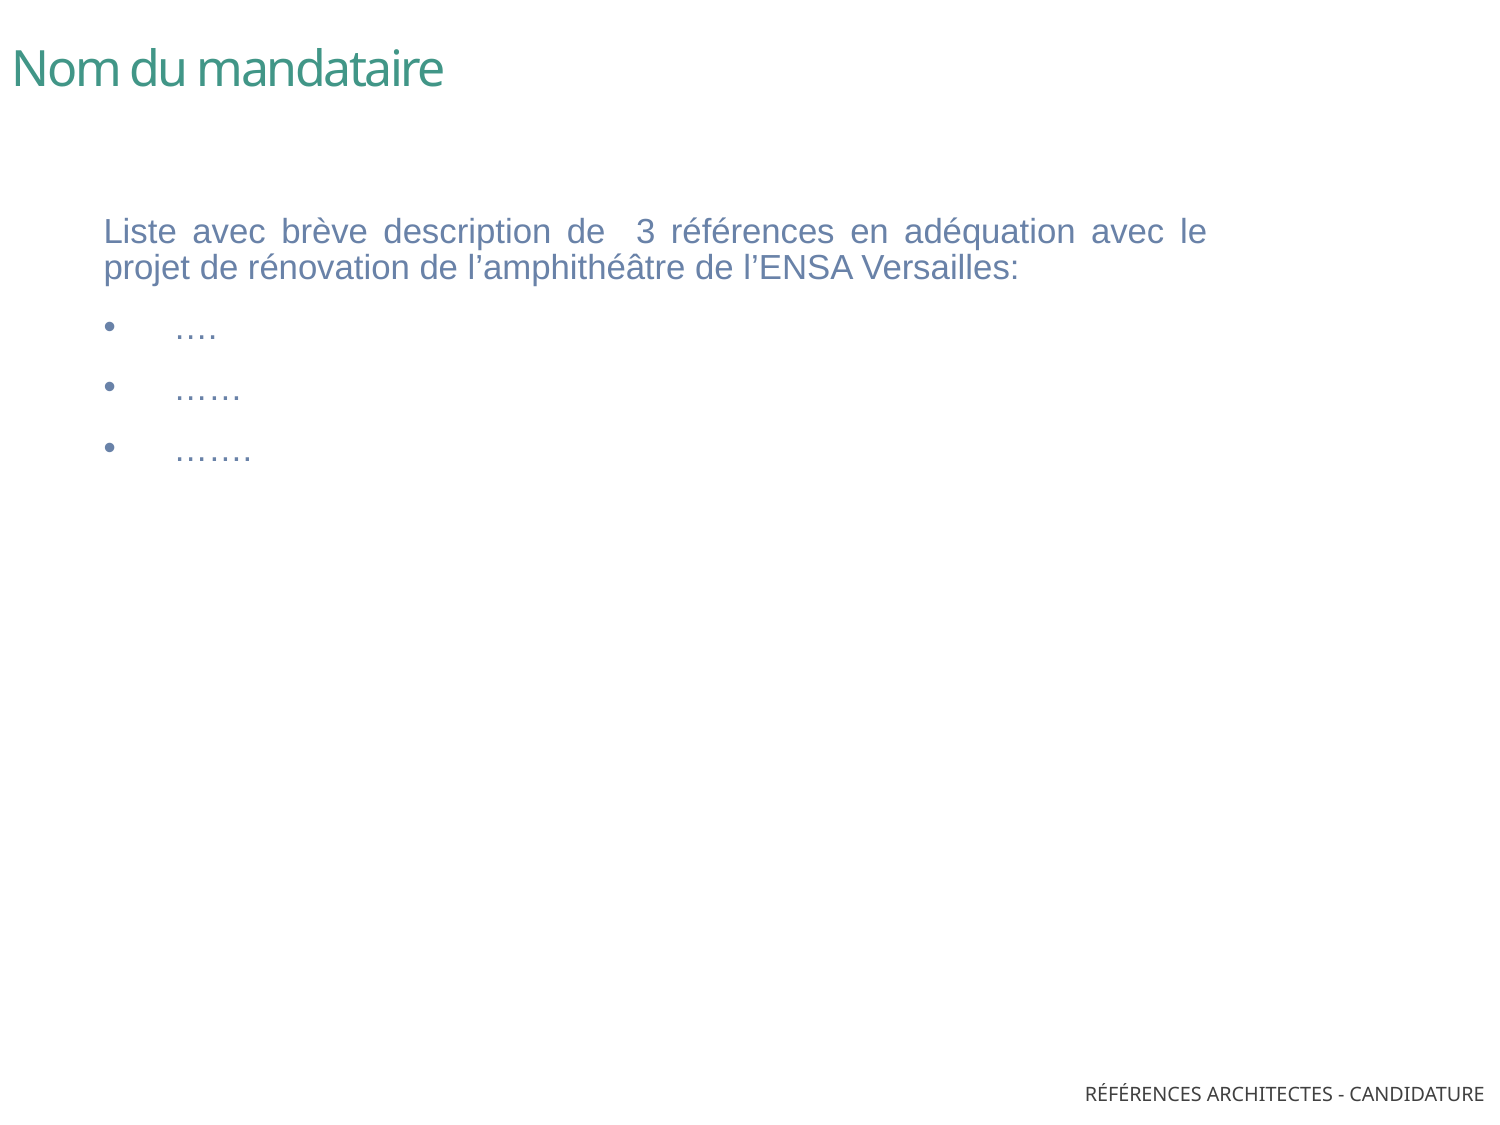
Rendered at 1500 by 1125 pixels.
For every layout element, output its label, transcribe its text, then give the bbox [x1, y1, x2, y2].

text_box Nom du mandataire [0, 30, 1405, 110]
list Liste avec brève description de 3 références en adéquation avec le projet de rénovation de l’amphithéâtre de l’ENSA Versailles: …. …… ……. [88, 208, 1224, 479]
footer Références architectes - Candidature [459, 1064, 1500, 1124]
